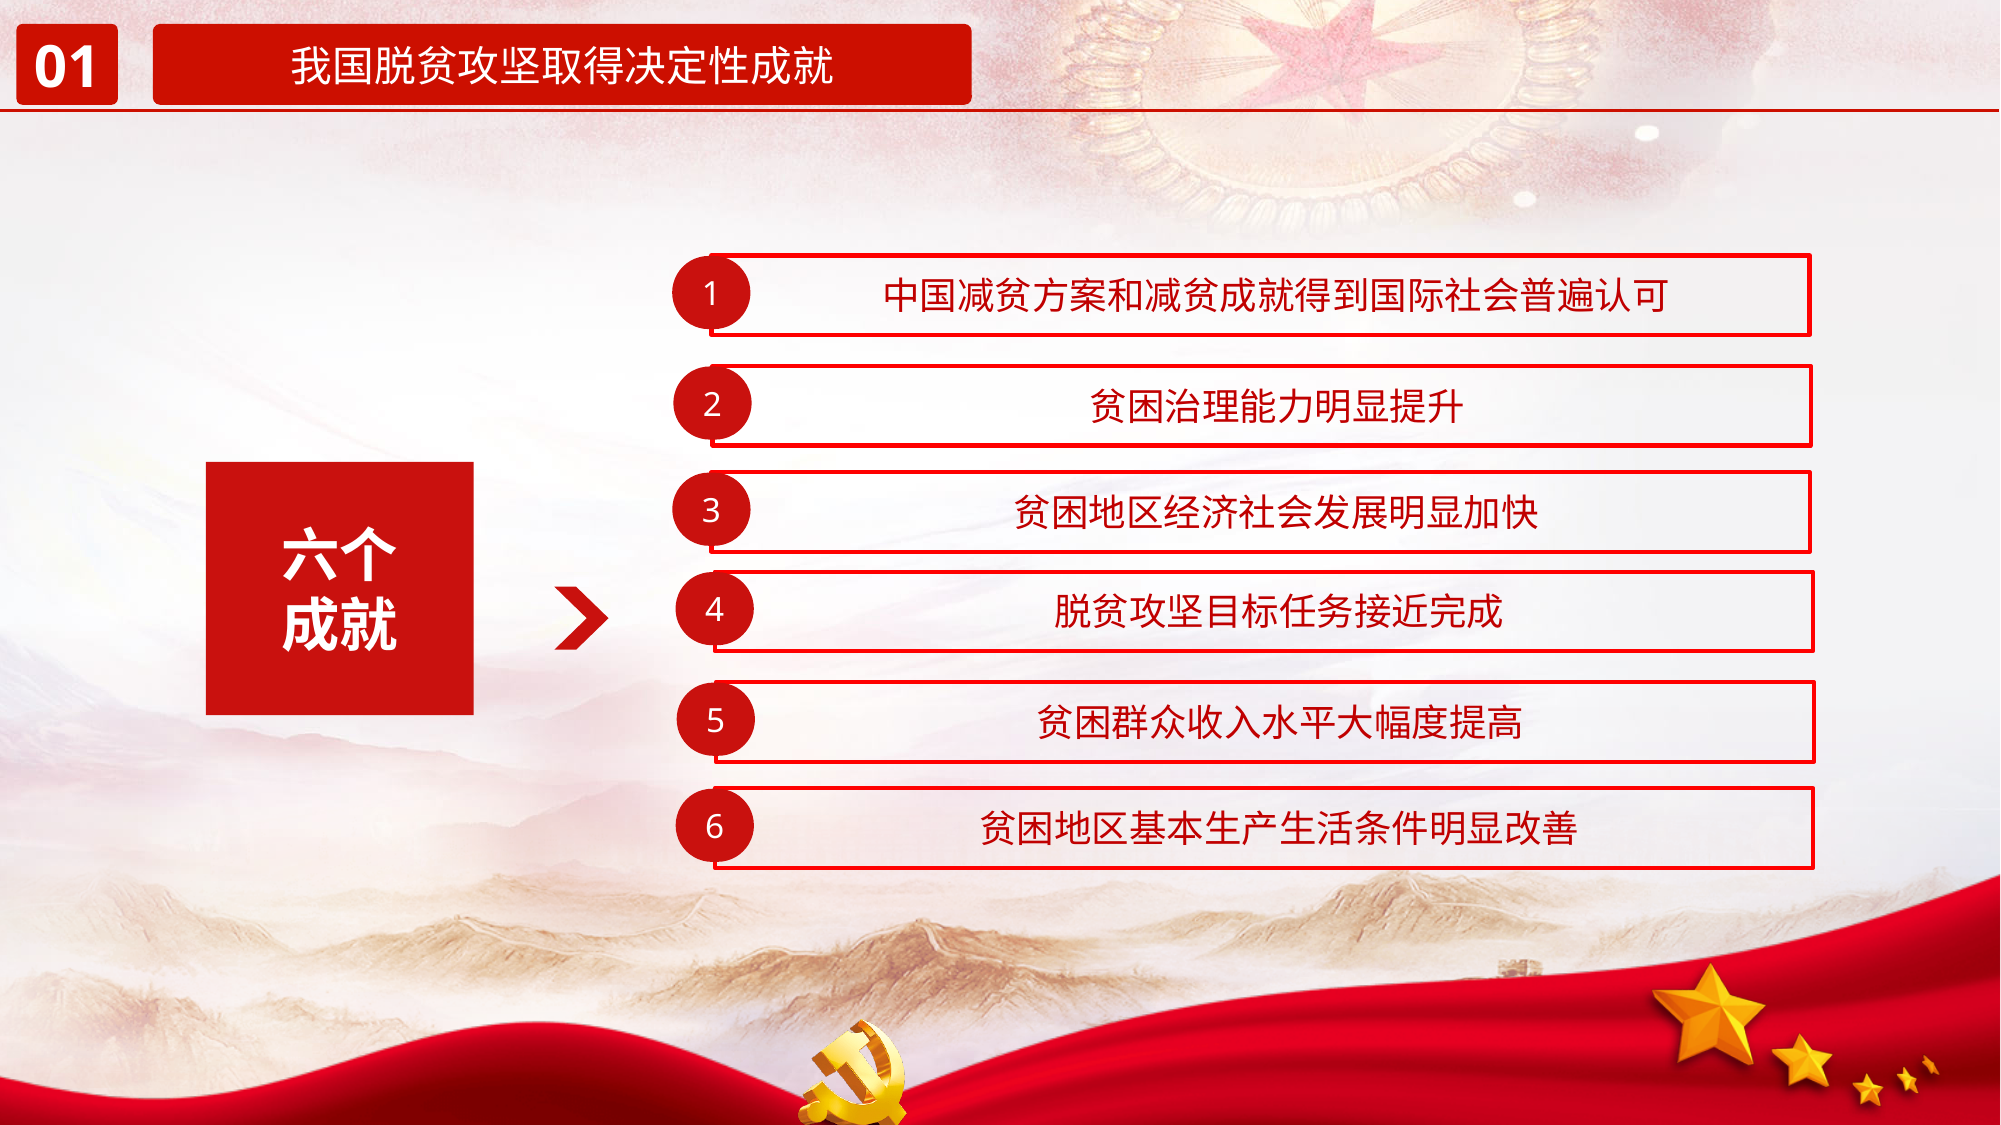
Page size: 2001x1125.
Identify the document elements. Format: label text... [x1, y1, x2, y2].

picture [0, 0, 2001, 1125]
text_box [675, 788, 1814, 868]
text_box 六个 成就 [204, 460, 476, 717]
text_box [676, 681, 1815, 762]
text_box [671, 255, 1810, 336]
text_box [552, 584, 611, 652]
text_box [672, 471, 1810, 552]
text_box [673, 365, 1811, 446]
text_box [675, 571, 1814, 652]
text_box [16, 23, 973, 106]
